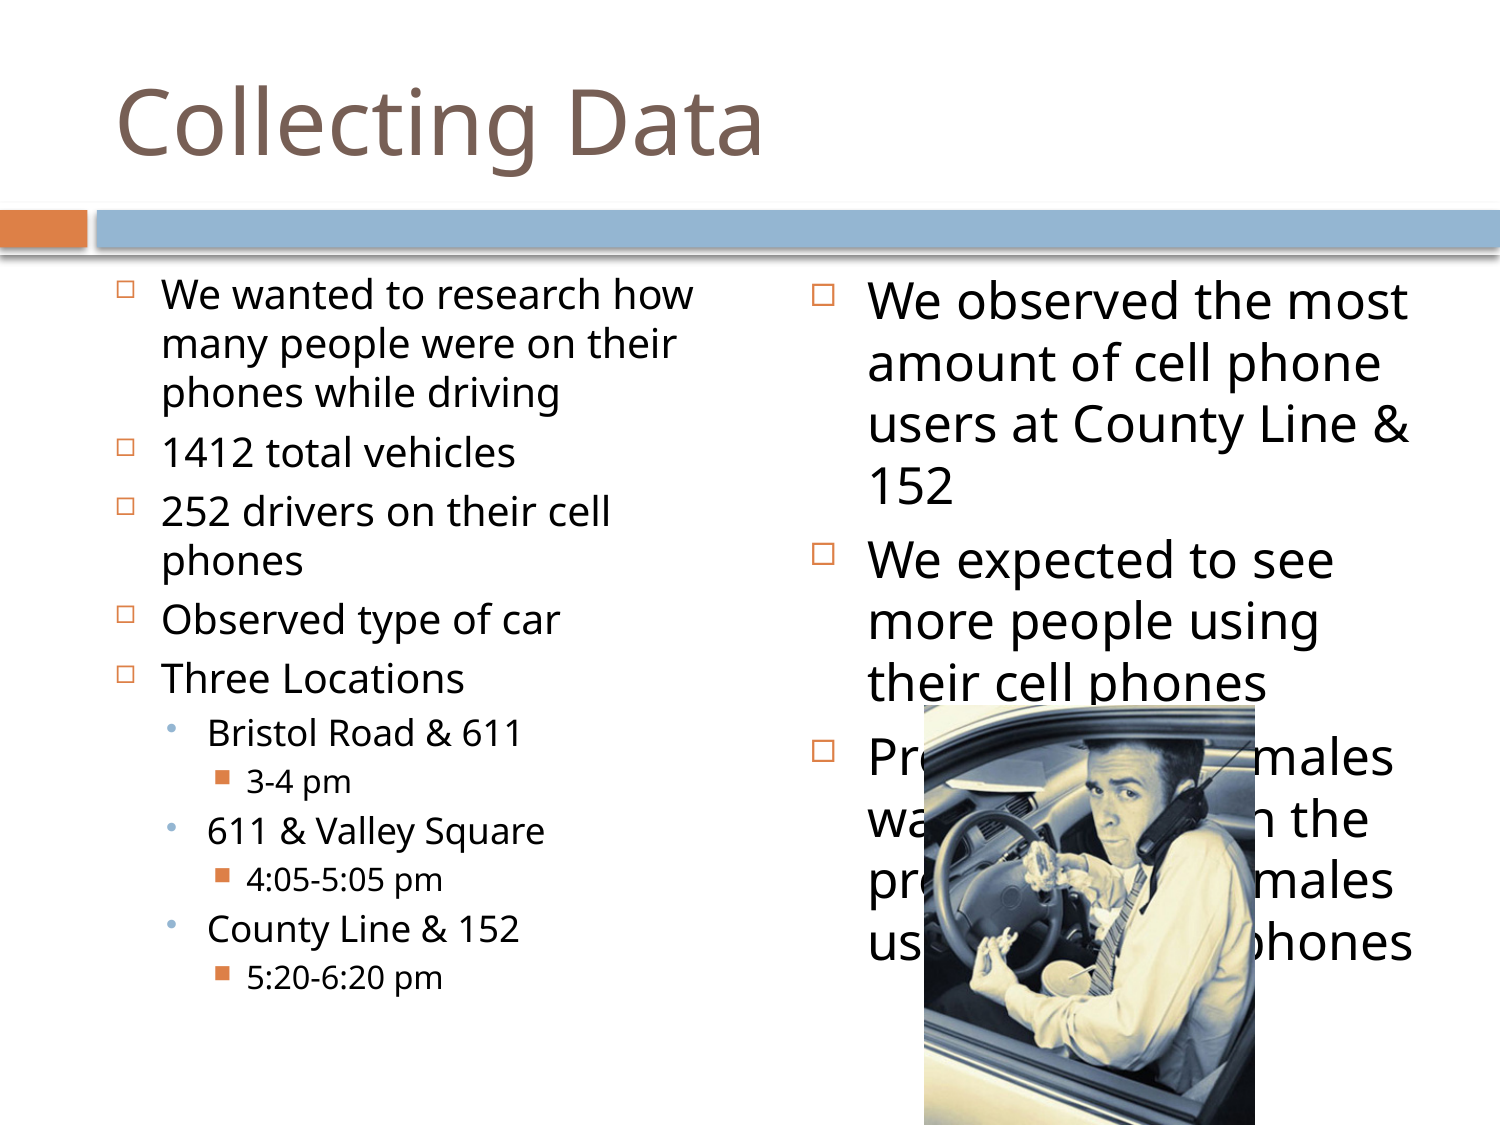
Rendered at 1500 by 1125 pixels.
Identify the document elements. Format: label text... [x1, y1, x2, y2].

title Collecting Data [99, 37, 1438, 200]
list We observed the most amount of cell phone users at County Line & 152 We expected to see more people using their cell phones Proportion of females was greater than the proportion of females using their cell phones [794, 260, 1433, 1011]
picture [924, 704, 1255, 1125]
list We wanted to research how many people were on their phones while driving 1412 total vehicles 252 drivers on their cell phones Observed type of car Three Locations Bristol Road & 611 3-4 pm 611 & Valley Square 4:05-5:05 pm County Line & 152 5:20-6:20 pm [99, 260, 738, 1011]
